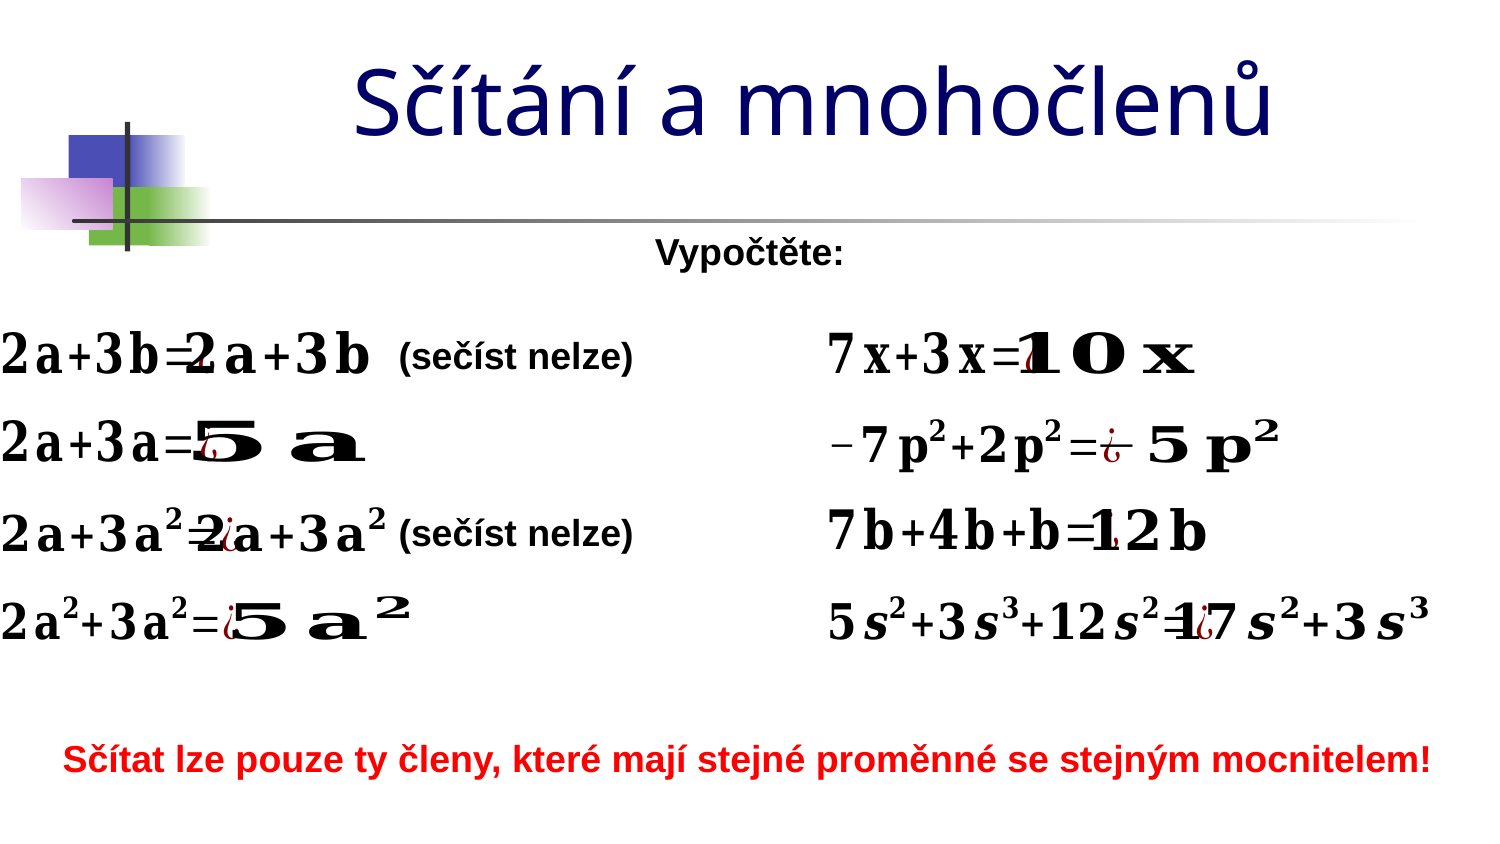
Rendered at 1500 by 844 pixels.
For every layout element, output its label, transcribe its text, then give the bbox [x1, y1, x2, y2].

text_box (sečíst nelze) [383, 501, 656, 562]
text_box Vypočtěte: [0, 220, 1500, 281]
text_box Sčítat lze pouze ty členy, které mají stejné proměnné se stejným mocnitelem! [0, 727, 1500, 788]
title Sčítání a mnohočlenů [129, 8, 1500, 189]
text_box (sečíst nelze) [383, 324, 656, 385]
